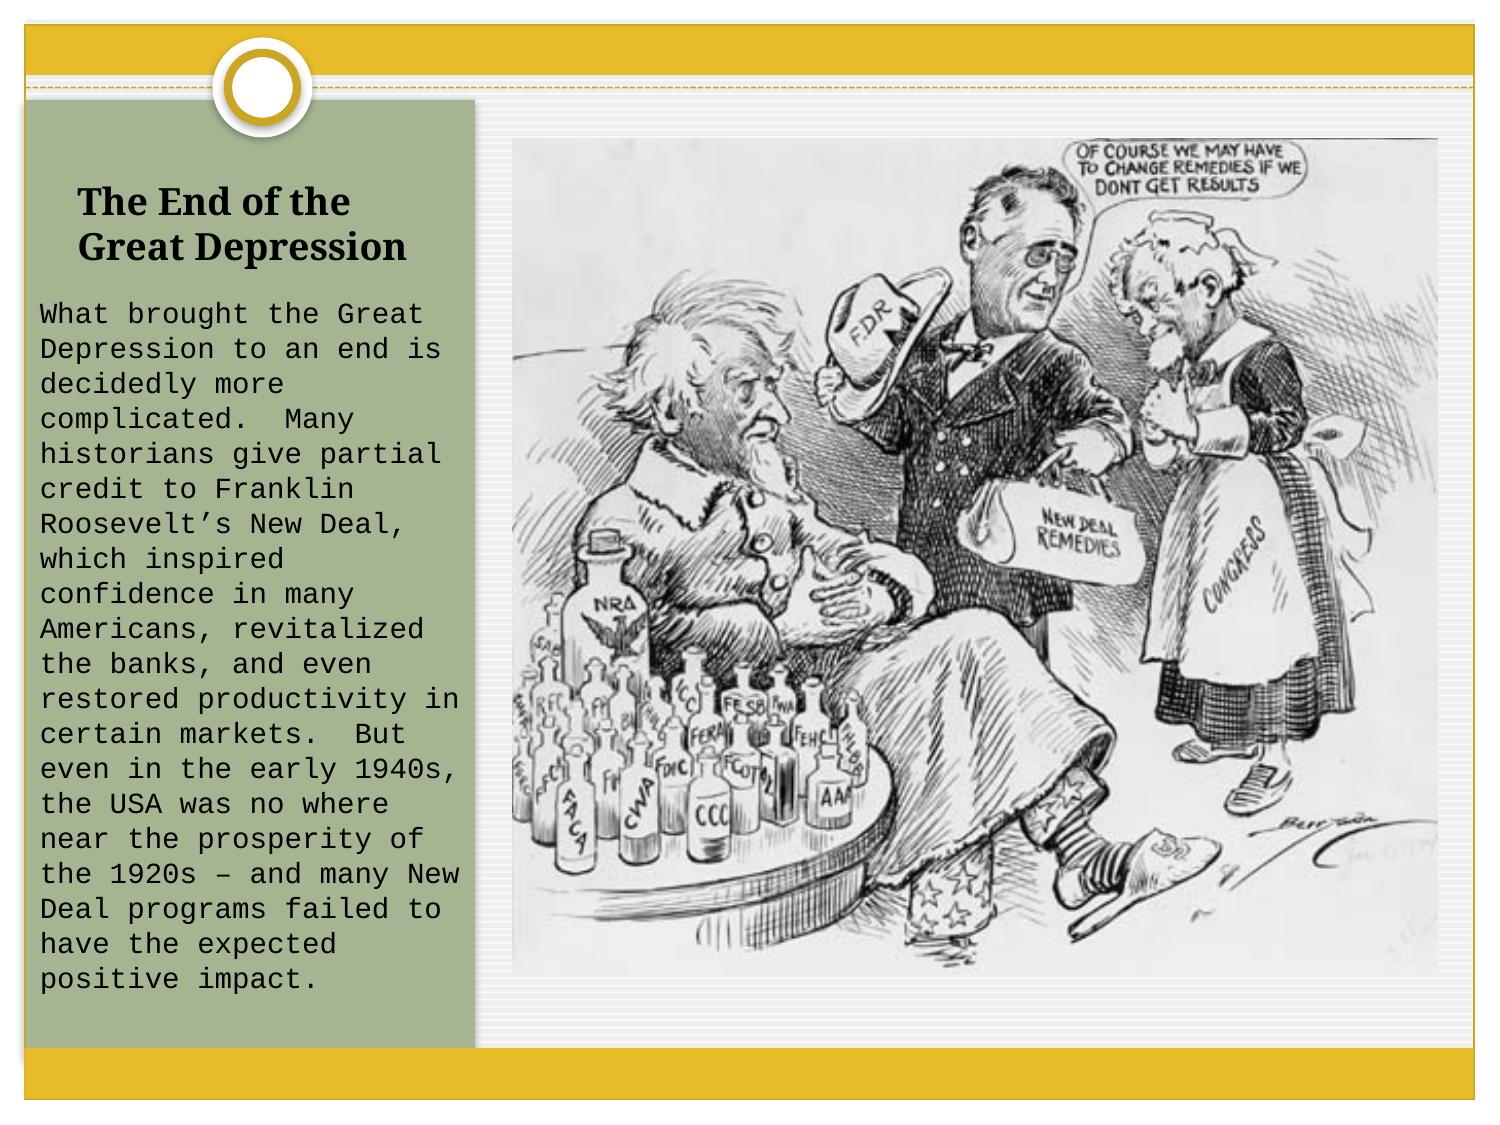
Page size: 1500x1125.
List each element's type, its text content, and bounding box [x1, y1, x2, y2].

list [512, 138, 1438, 974]
list What brought the Great Depression to an end is decidedly more complicated. Many historians give partial credit to Franklin Roosevelt’s New Deal, which inspired confidence in many Americans, revitalized the banks, and even restored productivity in certain markets. But even in the early 1940s, the USA was no where near the prosperity of the 1920s – and many New Deal programs failed to have the expected positive impact. [24, 287, 475, 1013]
title The End of the Great Depression [62, 149, 425, 275]
